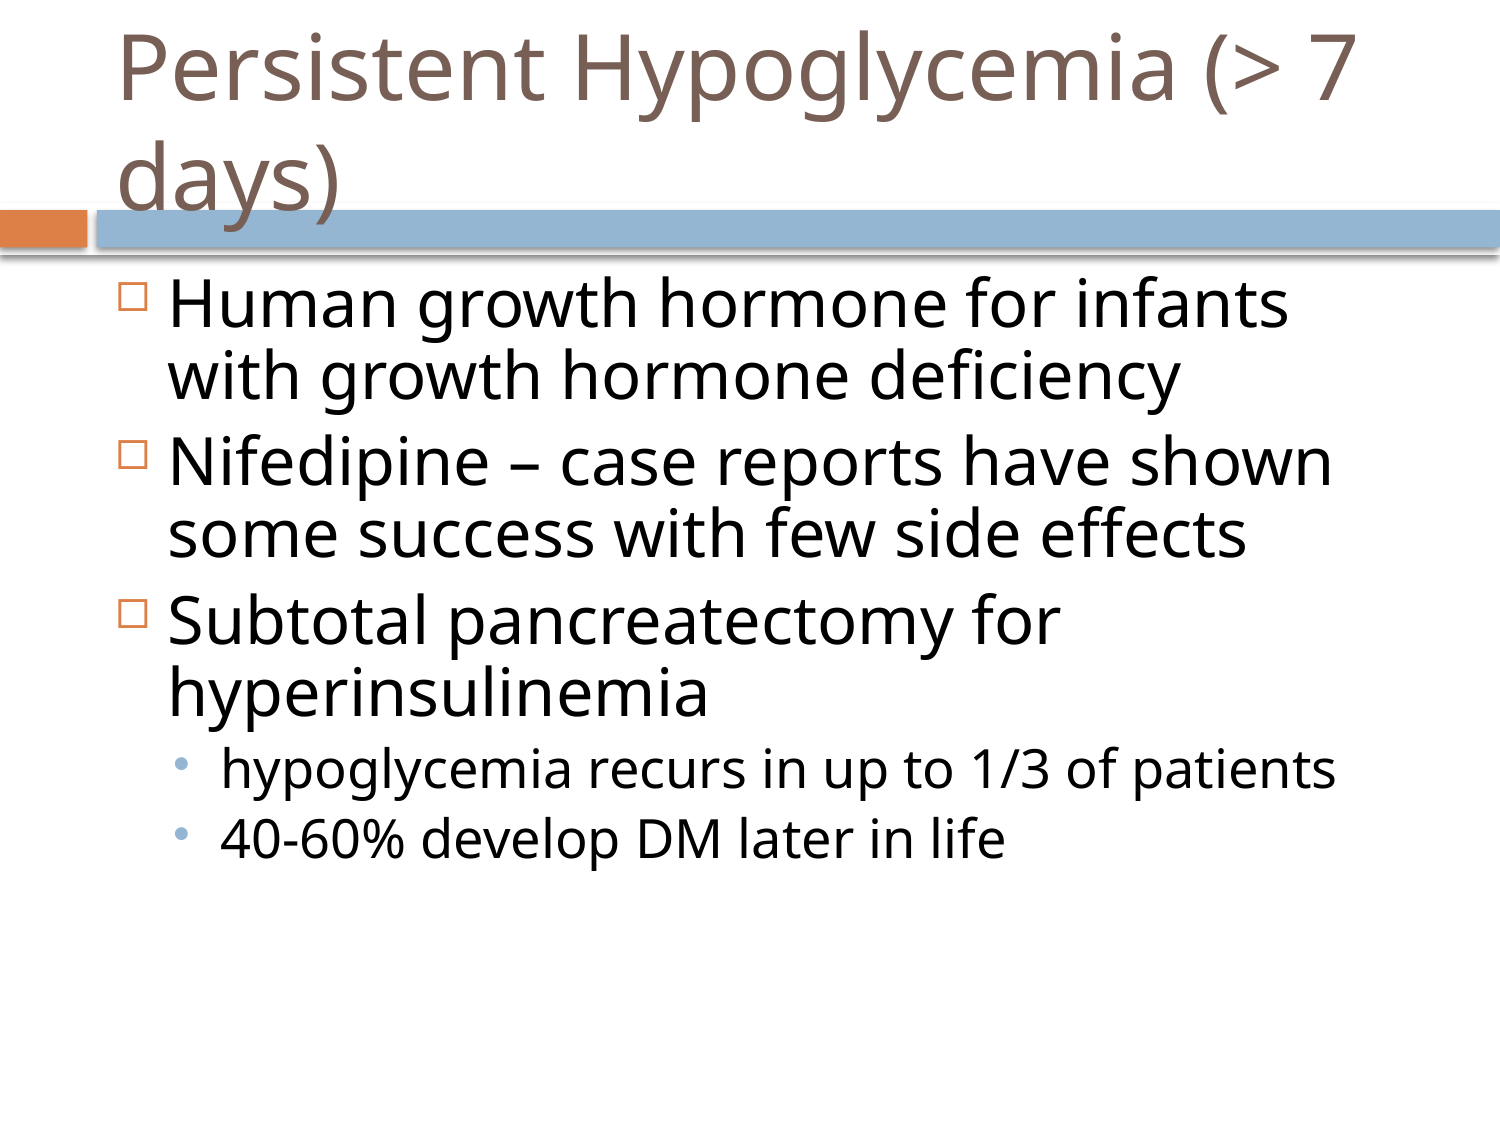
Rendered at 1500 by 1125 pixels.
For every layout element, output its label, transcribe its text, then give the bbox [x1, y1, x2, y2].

title Persistent Hypoglycemia (> 7 days) [100, 37, 1438, 200]
list Human growth hormone for infants with growth hormone deficiency Nifedipine – case reports have shown some success with few side effects Subtotal pancreatectomy for hyperinsulinemia hypoglycemia recurs in up to 1/3 of patients 40-60% develop DM later in life [100, 262, 1438, 1000]
